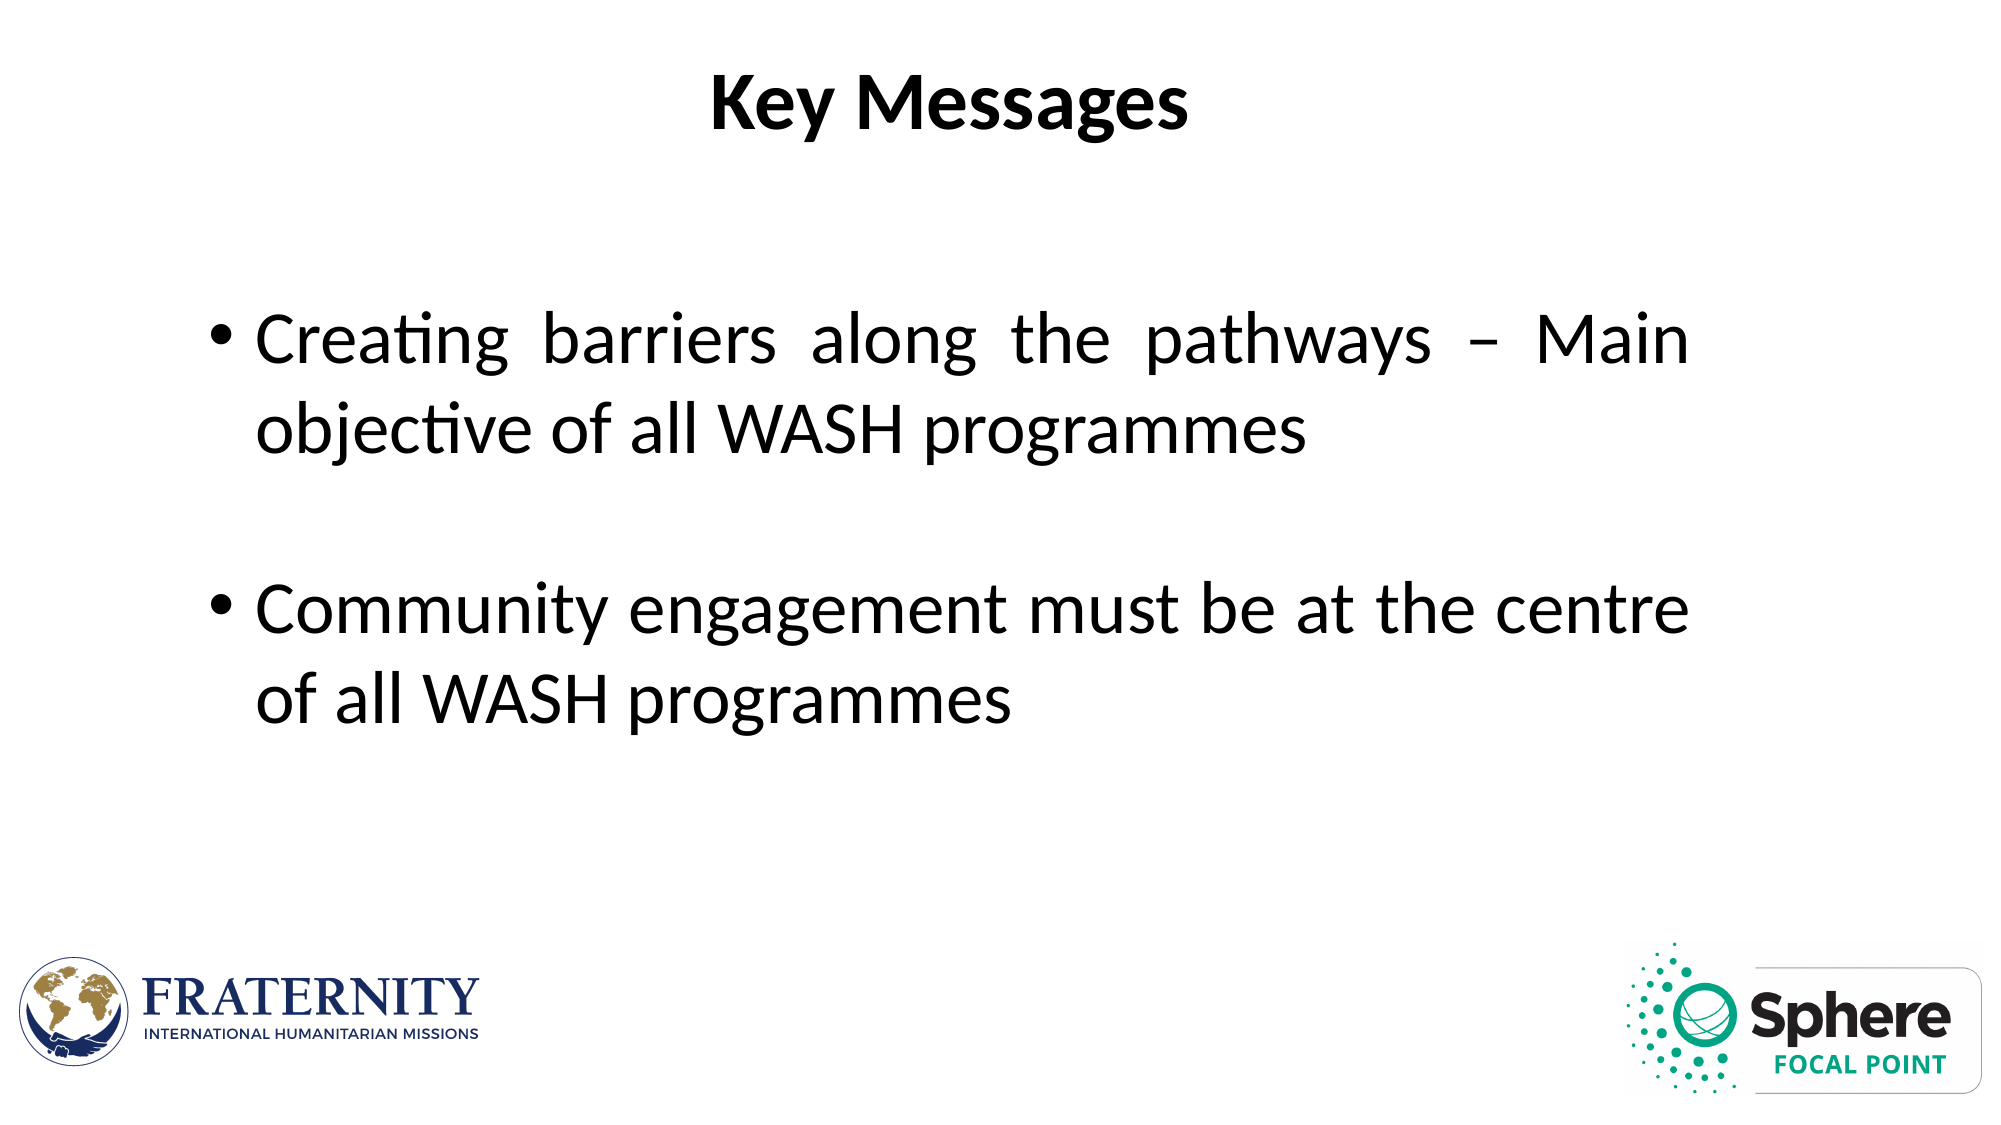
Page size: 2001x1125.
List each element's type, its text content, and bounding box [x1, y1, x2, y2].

picture [1624, 940, 1984, 1097]
text_box Creating barriers along the pathways – Main objective of all WASH programmes Community engagement must be at the centre of all WASH programmes [193, 280, 1708, 746]
text_box Key Messages [376, 39, 1525, 154]
picture [0, 936, 501, 1087]
